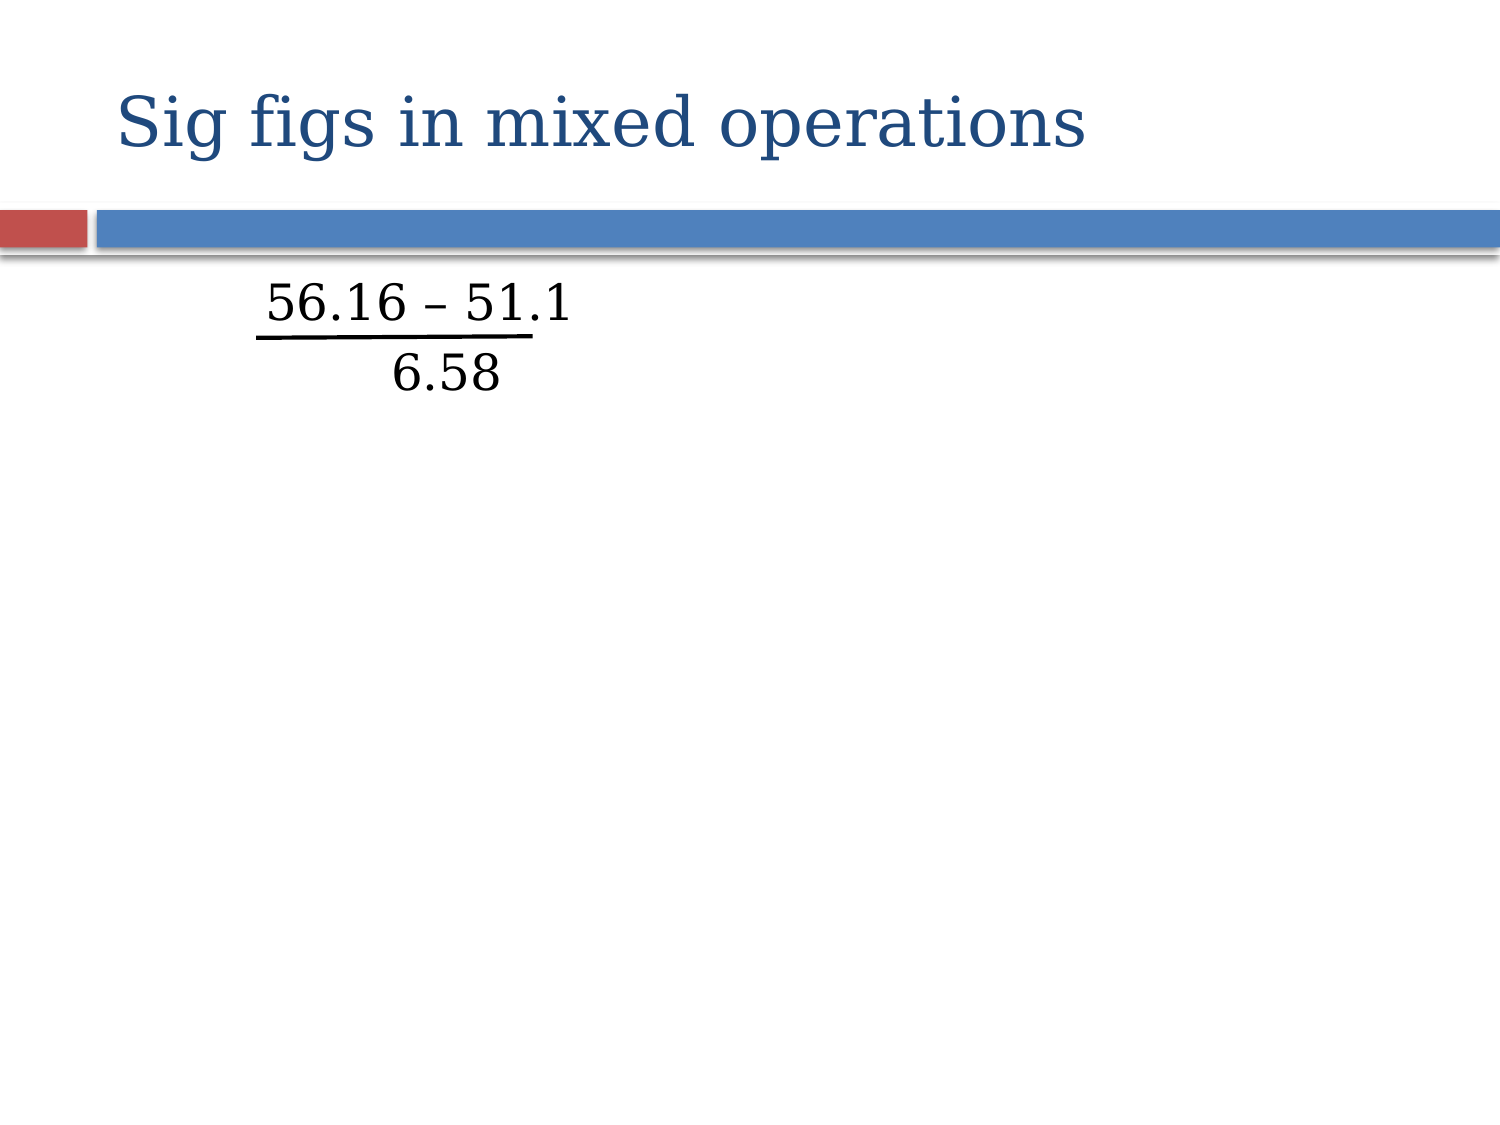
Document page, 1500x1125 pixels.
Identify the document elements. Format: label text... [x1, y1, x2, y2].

title Sig figs in mixed operations [100, 37, 1438, 200]
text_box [255, 335, 533, 339]
